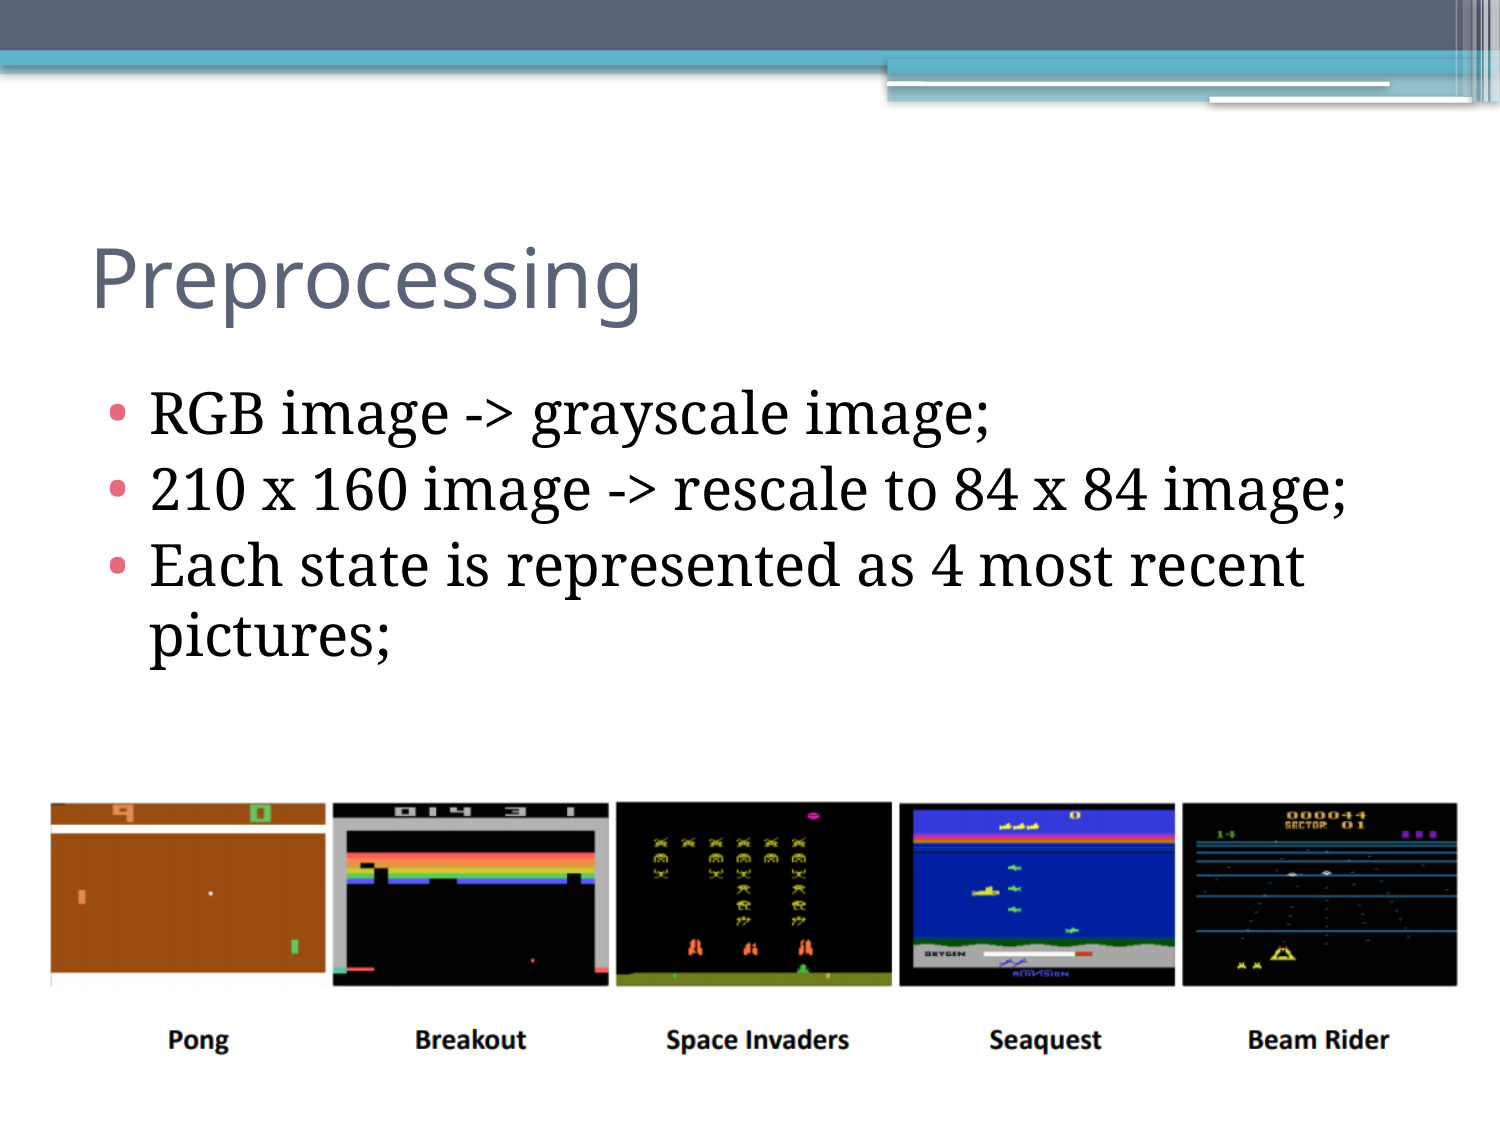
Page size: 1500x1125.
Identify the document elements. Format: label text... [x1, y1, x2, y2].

title Preprocessing [75, 187, 1425, 363]
list RGB image -> grayscale image; 210 x 160 image -> rescale to 84 x 84 image; Each state is represented as 4 most recent pictures; [75, 368, 1425, 760]
picture [5, 763, 1495, 1075]
